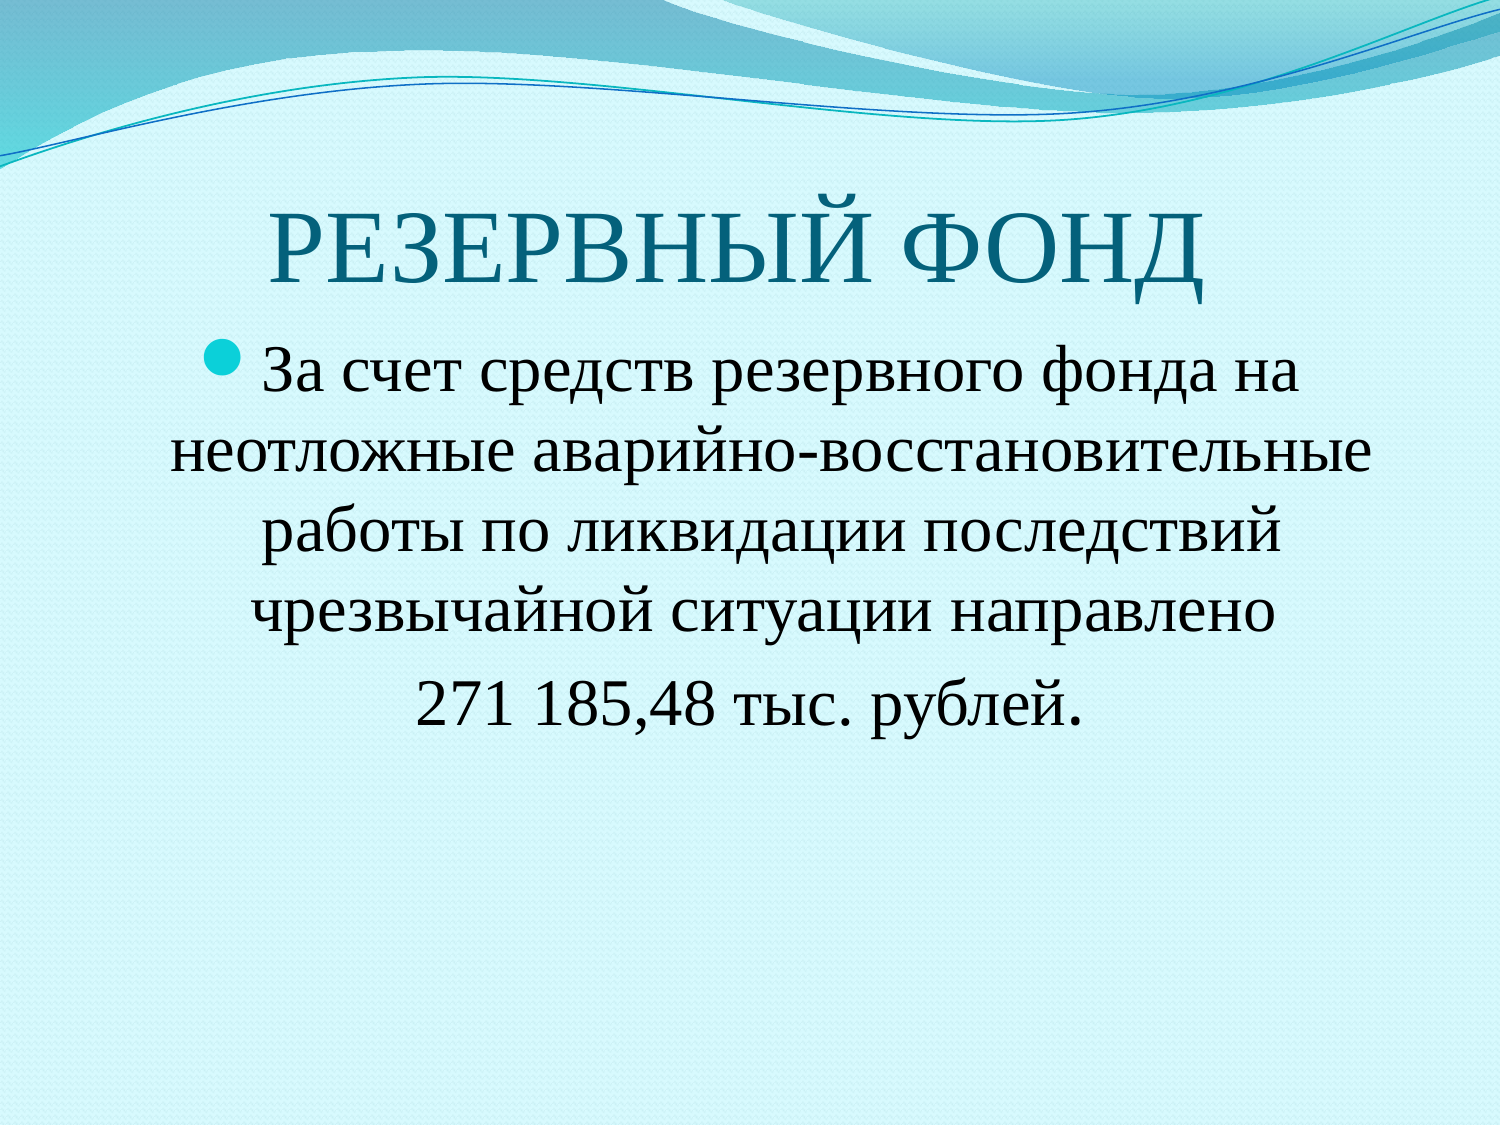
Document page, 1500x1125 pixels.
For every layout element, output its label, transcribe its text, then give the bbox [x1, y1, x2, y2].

title РЕЗЕРВНЫЙ ФОНД [75, 115, 1425, 303]
list За счет средств резервного фонда на неотложные аварийно-восстановительные работы по ликвидации последствий чрезвычайной ситуации направлено 271 185,48 тыс. рублей. [75, 317, 1425, 1038]
